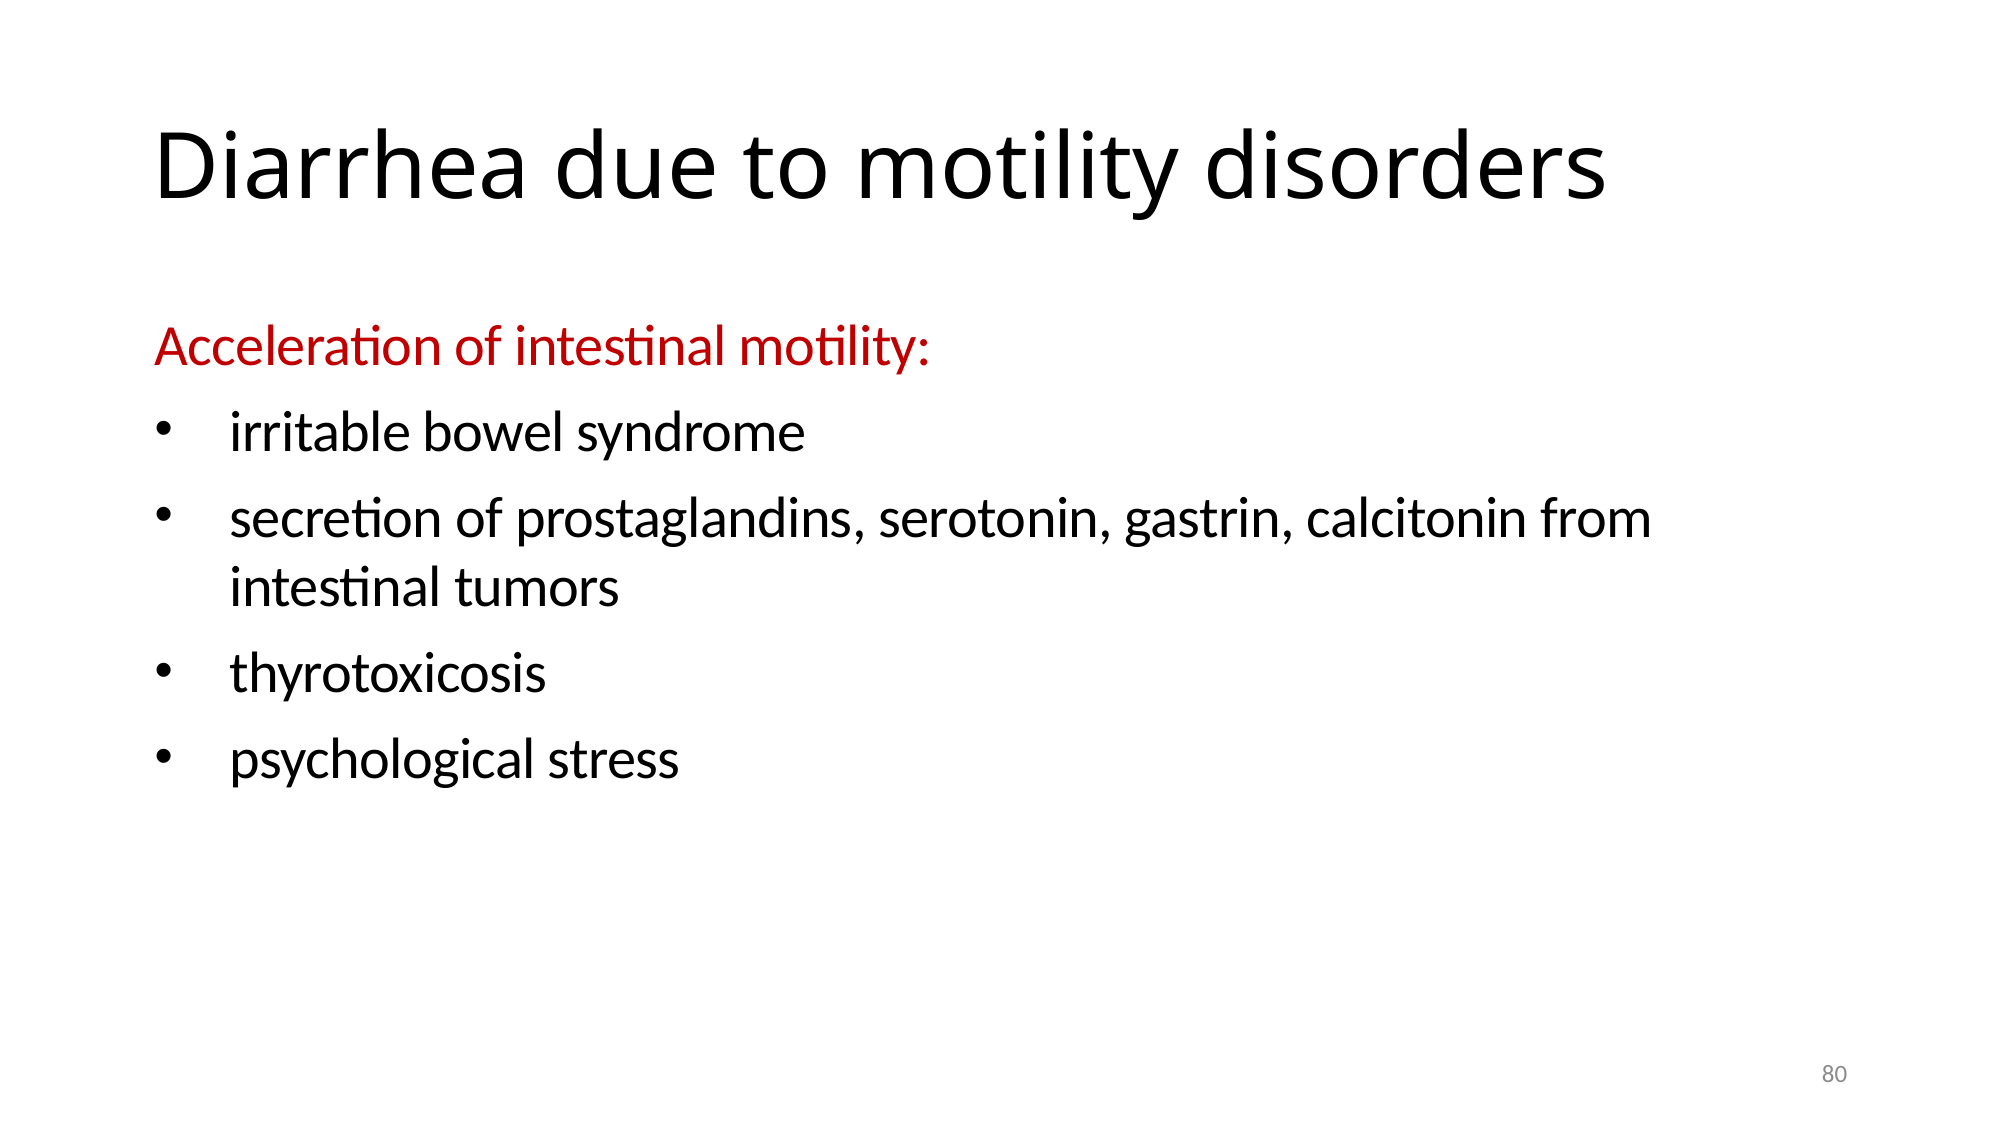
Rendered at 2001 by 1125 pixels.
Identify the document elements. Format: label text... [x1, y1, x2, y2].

list Acceleration of intestinal motility: irritable bowel syndrome secretion of prostaglandins, serotonin, gastrin, calcitonin from intestinal tumors thyrotoxicosis psychological stress [137, 299, 1863, 1014]
title Diarrhea due to motility disorders [137, 59, 1863, 278]
slide_number 80 [1412, 1042, 1863, 1103]
